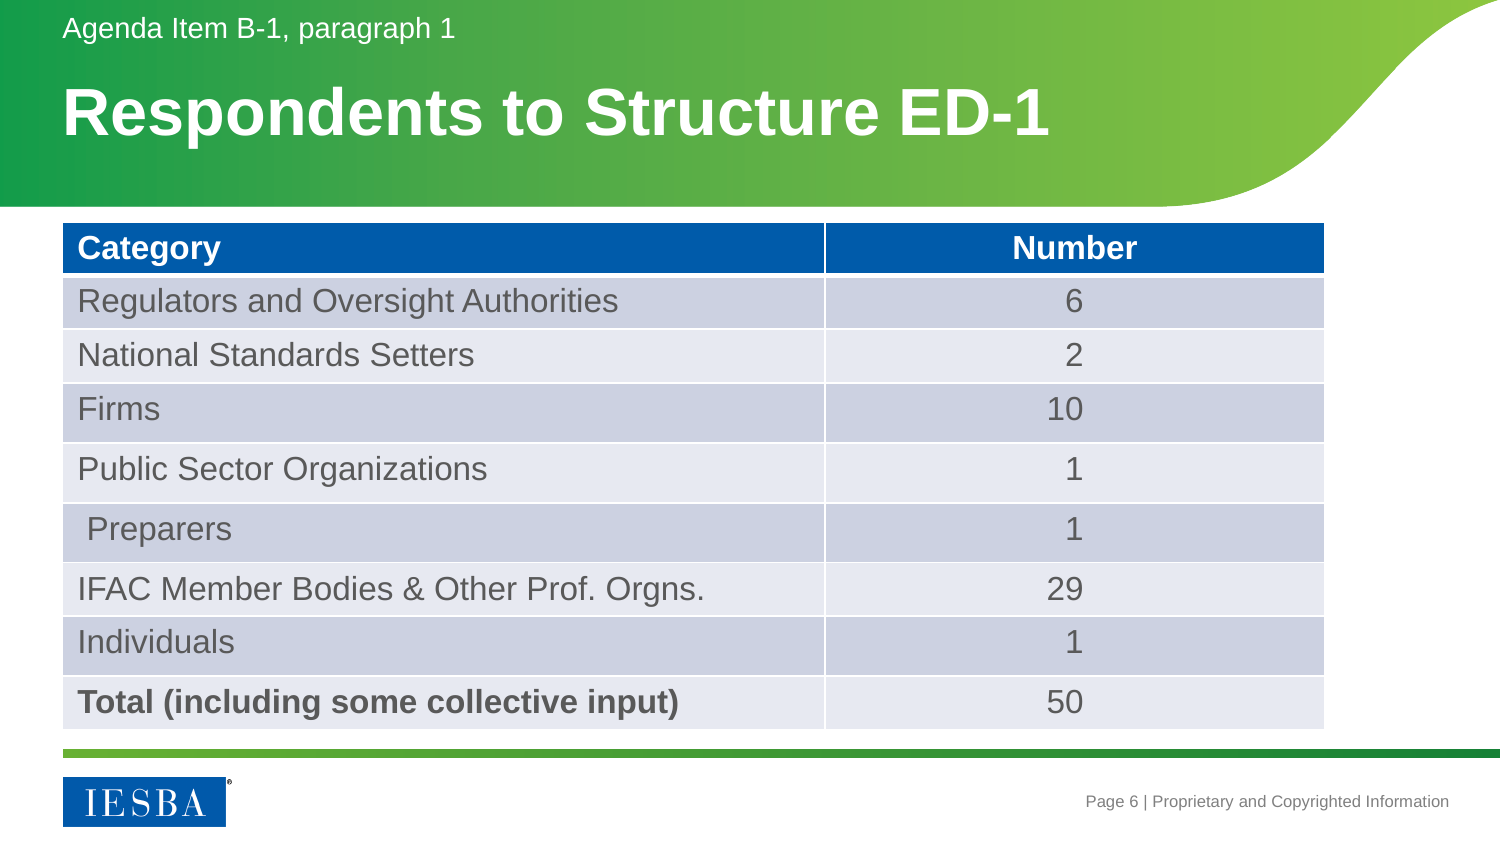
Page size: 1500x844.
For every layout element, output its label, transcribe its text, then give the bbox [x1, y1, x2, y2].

table_cell National Standards Setters [63, 330, 824, 382]
table_cell 6 [826, 278, 1324, 328]
table_cell Regulators and Oversight Authorities [63, 278, 824, 328]
table_cell Total (including some collective input) [63, 677, 824, 729]
picture [0, 0, 1500, 207]
table_cell 29 [826, 563, 1324, 615]
table_cell IFAC Member Bodies & Other Prof. Orgns. [63, 563, 824, 615]
table_cell 1 [826, 617, 1324, 675]
table_cell Individuals [63, 617, 824, 675]
table_cell 2 [826, 330, 1324, 382]
table_header Category [63, 223, 824, 273]
table_cell Firms [63, 384, 824, 442]
table_cell 10 [826, 384, 1324, 442]
subtitle Agenda Item B-1, paragraph 1 [62, 9, 600, 47]
table_cell Public Sector Organizations [63, 444, 824, 502]
table_header Number [826, 223, 1324, 273]
title Respondents to Structure ED-1 [62, 75, 1313, 142]
picture [63, 777, 232, 827]
table_cell Preparers [63, 504, 824, 562]
table_cell 50 [826, 677, 1324, 729]
table_cell 1 [826, 504, 1324, 562]
table_cell 1 [826, 444, 1324, 502]
